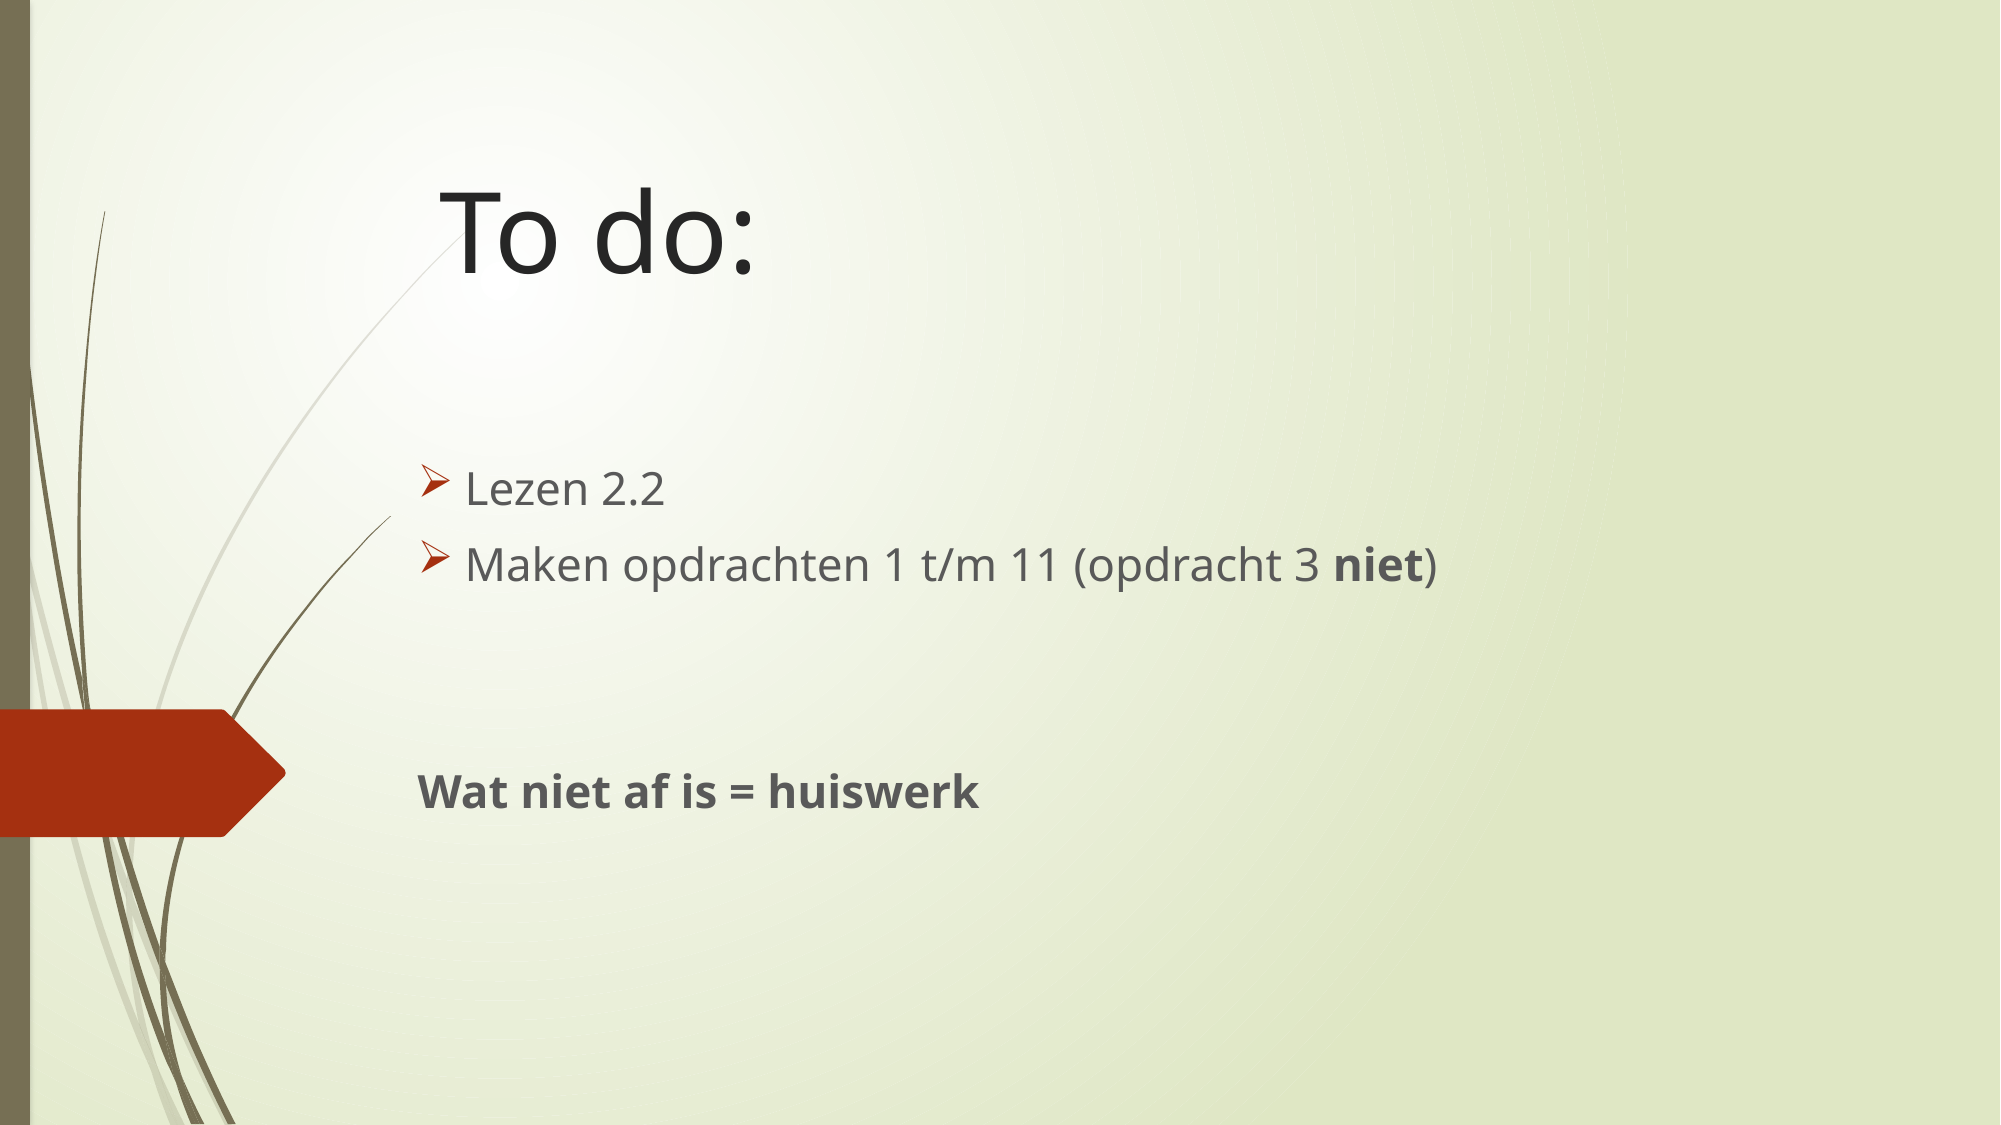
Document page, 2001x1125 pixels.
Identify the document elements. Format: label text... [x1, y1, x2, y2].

subtitle Lezen 2.2 Maken opdrachten 1 t/m 11 (opdracht 3 niet) Wat niet af is = huiswerk [402, 386, 2000, 887]
title To do: [424, 33, 1888, 304]
